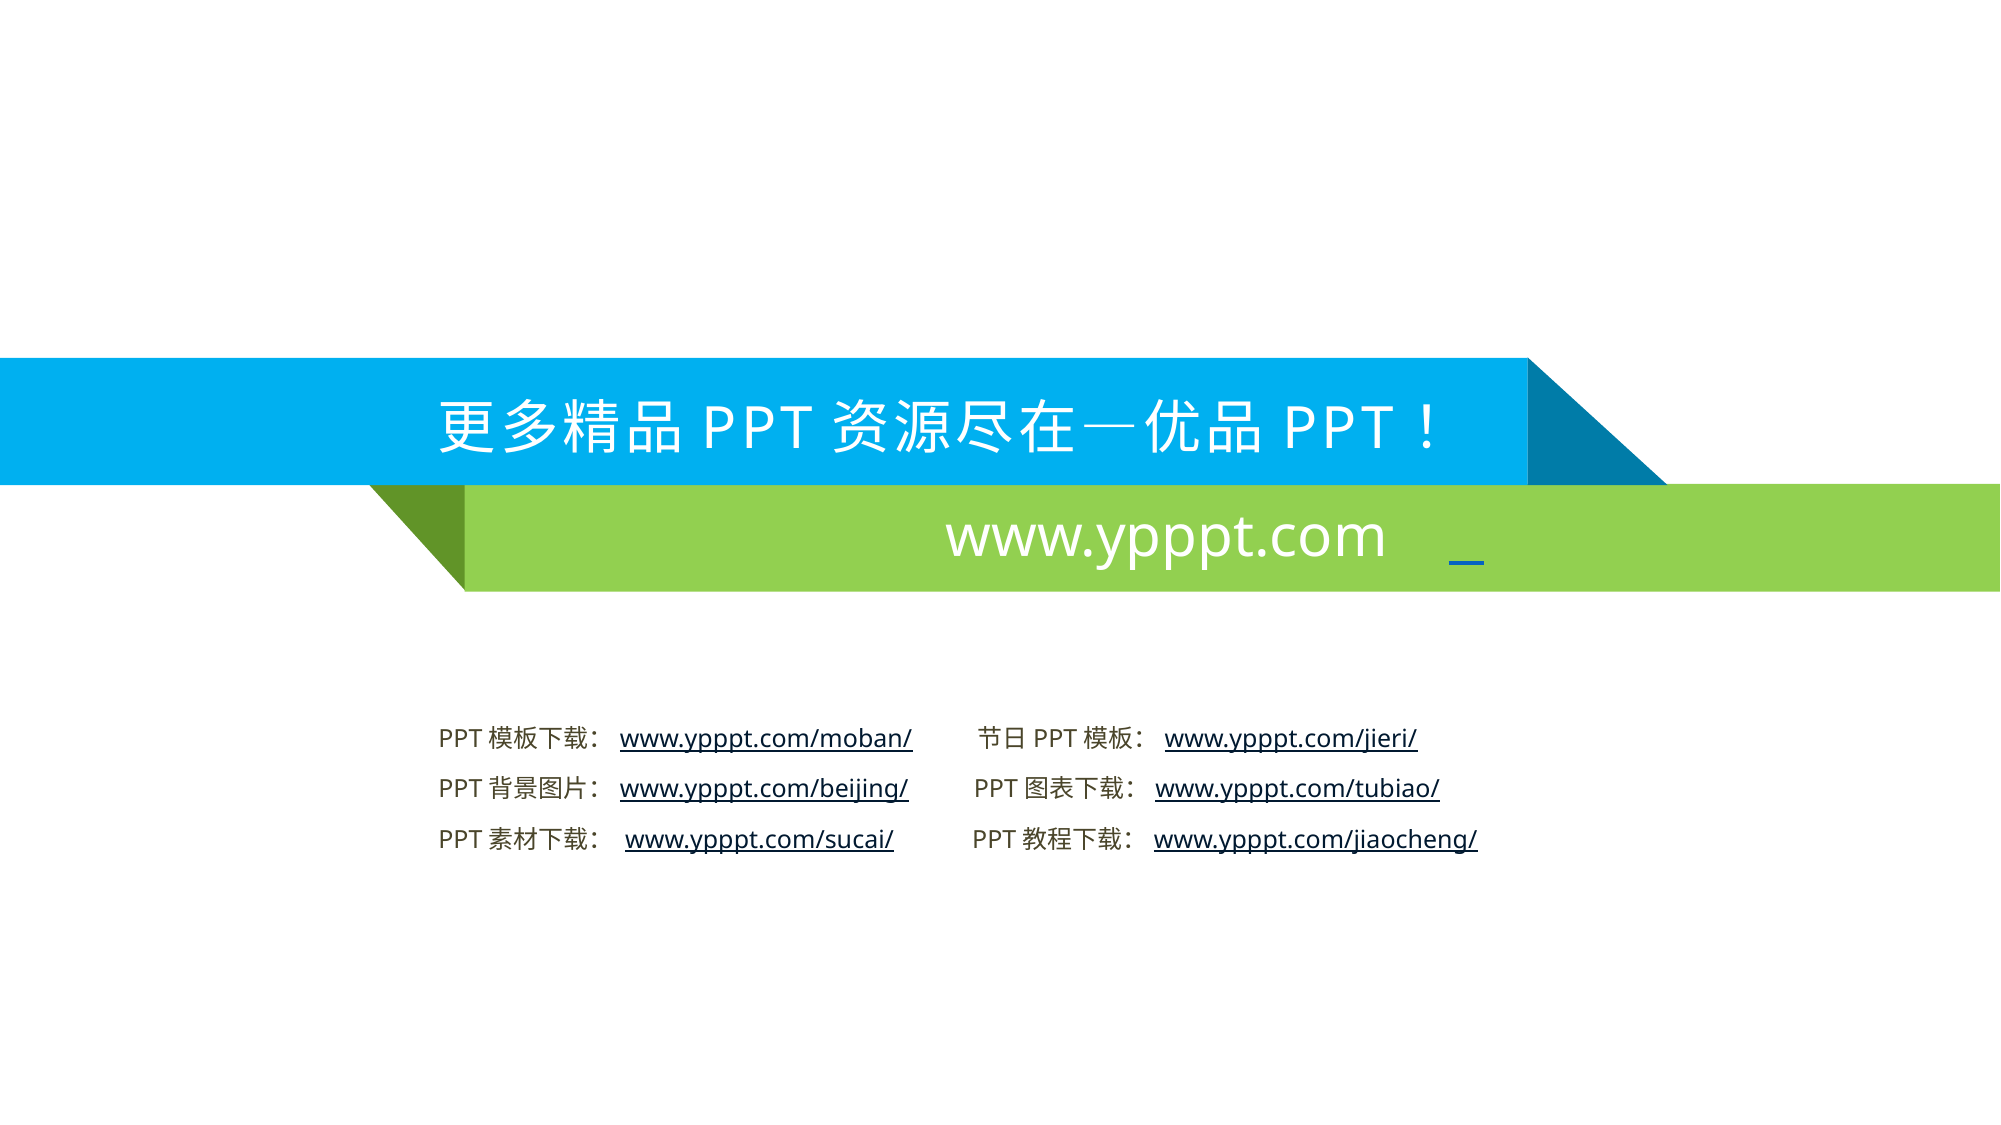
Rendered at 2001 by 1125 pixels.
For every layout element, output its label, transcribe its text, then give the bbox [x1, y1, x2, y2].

text_box [368, 486, 463, 590]
text_box [1526, 354, 1671, 487]
text_box www.ypppt.com [463, 483, 2000, 593]
text_box PPT模板下载：www.ypppt.com/moban/ 节日PPT模板：www.ypppt.com/jieri/ PPT背景图片：www.ypppt.com/beijing/ PPT图表下载：www.ypppt.com/tubiao/ PPT素材下载： www.ypppt.com/sucai/ PPT教程下载：www.ypppt.com/jiaocheng/ [423, 643, 1557, 921]
text_box 更多精品PPT资源尽在—优品PPT！ [0, 357, 1526, 486]
